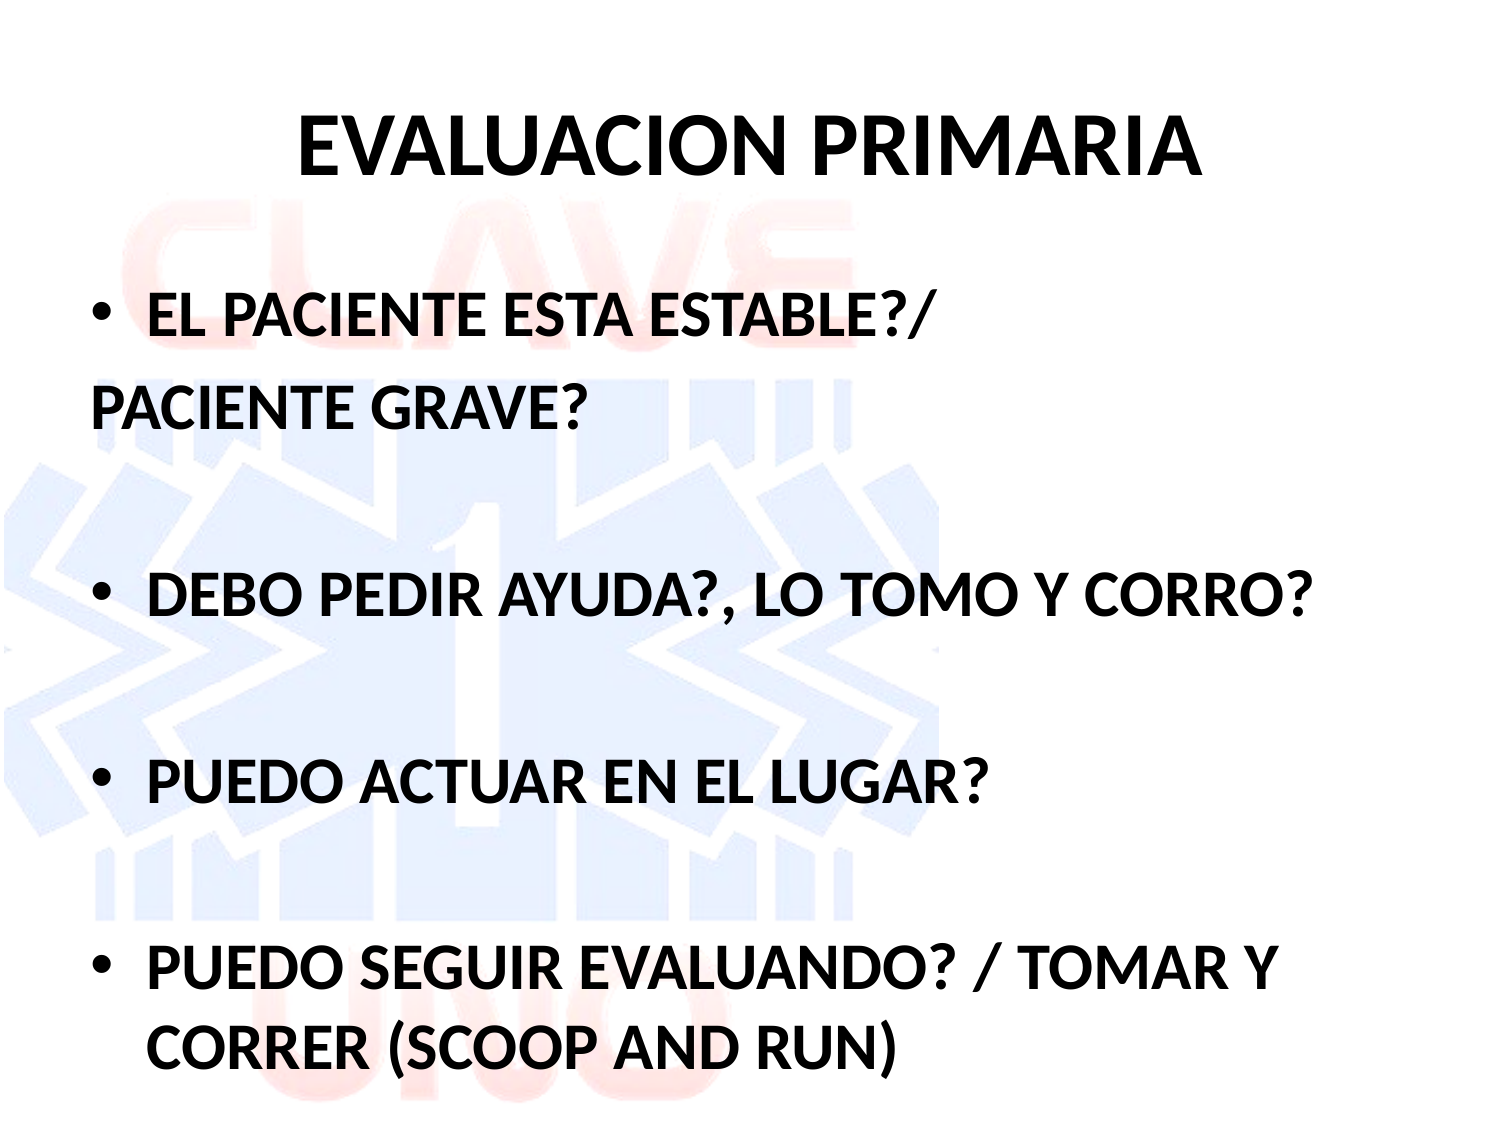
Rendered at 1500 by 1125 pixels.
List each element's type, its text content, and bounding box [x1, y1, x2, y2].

title EVALUACION PRIMARIA [75, 45, 1425, 233]
picture [3, 184, 940, 1121]
list EL PACIENTE ESTA ESTABLE?/ PACIENTE GRAVE? DEBO PEDIR AYUDA?, LO TOMO Y CORRO? PUEDO ACTUAR EN EL LUGAR? PUEDO SEGUIR EVALUANDO? / TOMAR Y CORRER (SCOOP AND RUN) [942, 262, 1500, 1125]
